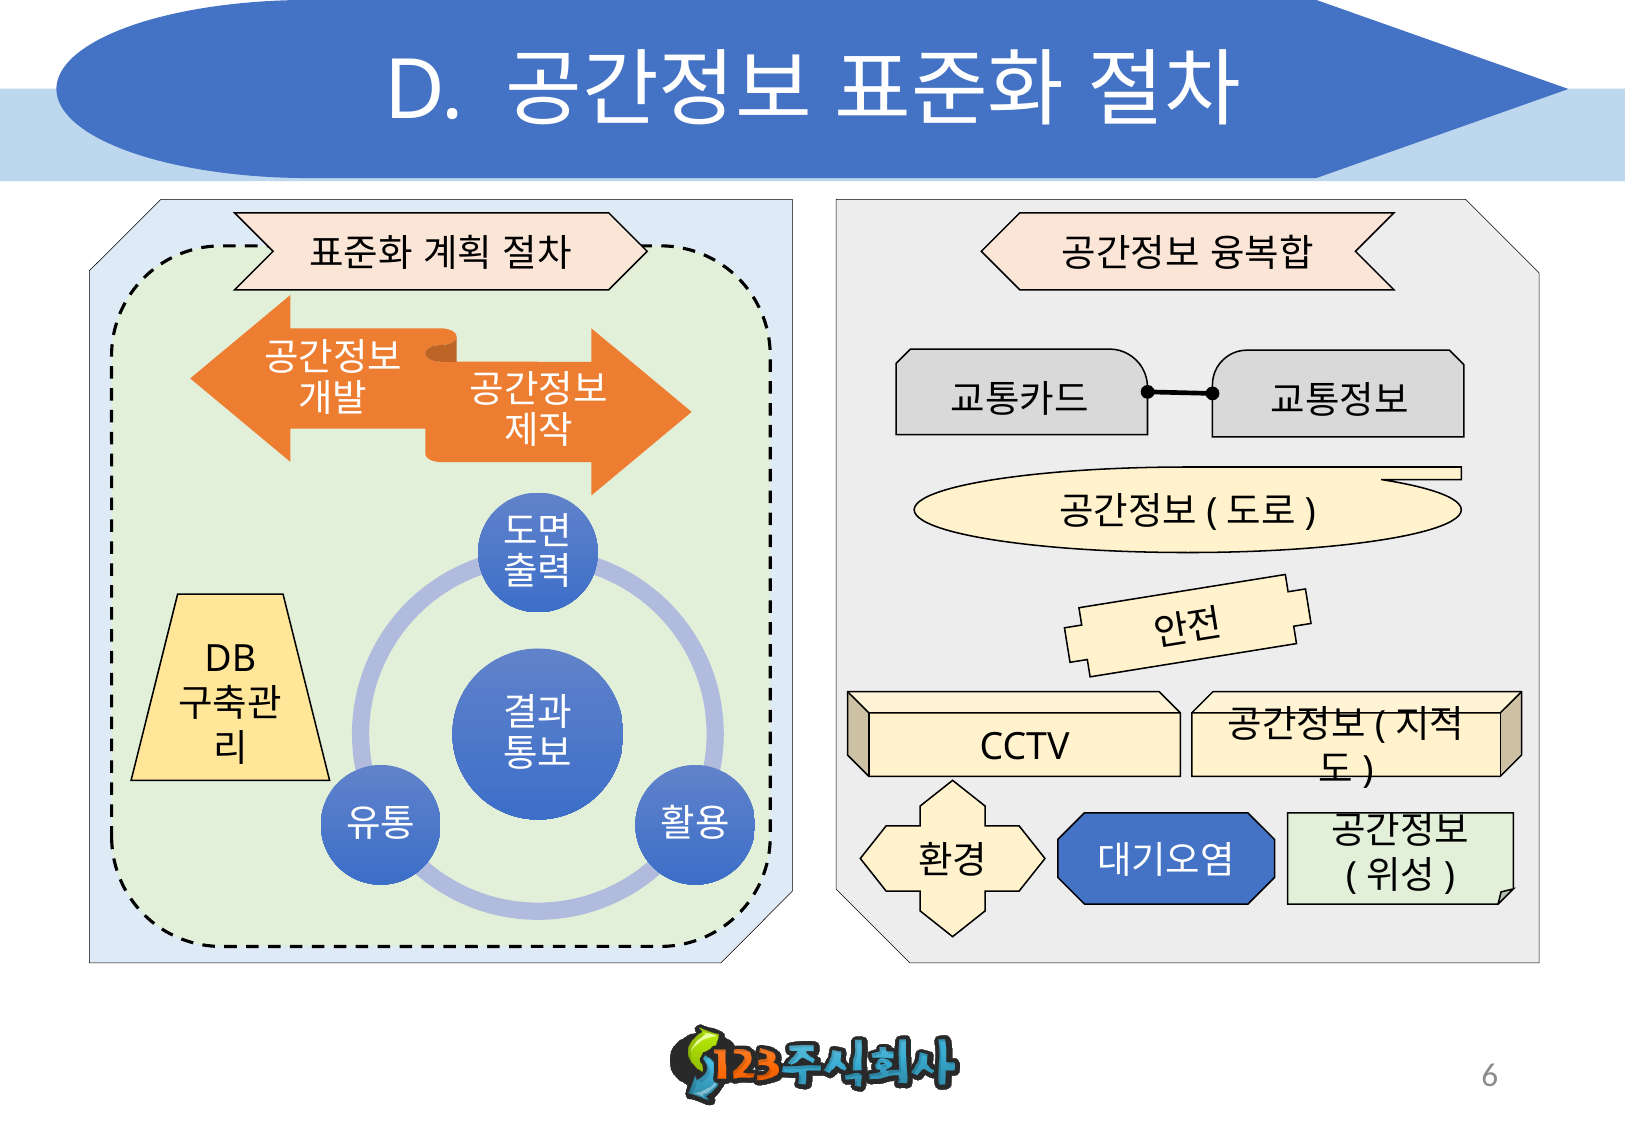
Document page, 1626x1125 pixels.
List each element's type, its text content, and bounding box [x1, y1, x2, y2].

text_box CCTV [846, 690, 1182, 778]
text_box 공간정보 융복합 [979, 211, 1397, 291]
slide_number 6 [1147, 1042, 1514, 1103]
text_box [319, 492, 757, 944]
text_box [913, 465, 1463, 554]
text_box 교통카드 [895, 348, 1149, 436]
title D. 공간정보 표준화 절차 [0, 3, 1625, 182]
text_box 공간정보(도로) [1015, 479, 1360, 540]
text_box 표준화 계획 절차 [232, 211, 649, 291]
text_box 교통정보 [1211, 349, 1465, 438]
text_box [835, 198, 1541, 964]
text_box 안전 [1063, 573, 1313, 679]
text_box [88, 198, 794, 964]
text_box 환경 [858, 779, 1047, 938]
picture [655, 1010, 973, 1117]
text_box 공간정보(지적도) [1190, 690, 1523, 778]
text_box DB 구축관리 [129, 593, 319, 782]
text_box [110, 244, 772, 948]
text_box 공간정보 (위성) [1286, 811, 1517, 906]
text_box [139, 294, 743, 496]
text_box 대기오염 [1056, 811, 1276, 906]
